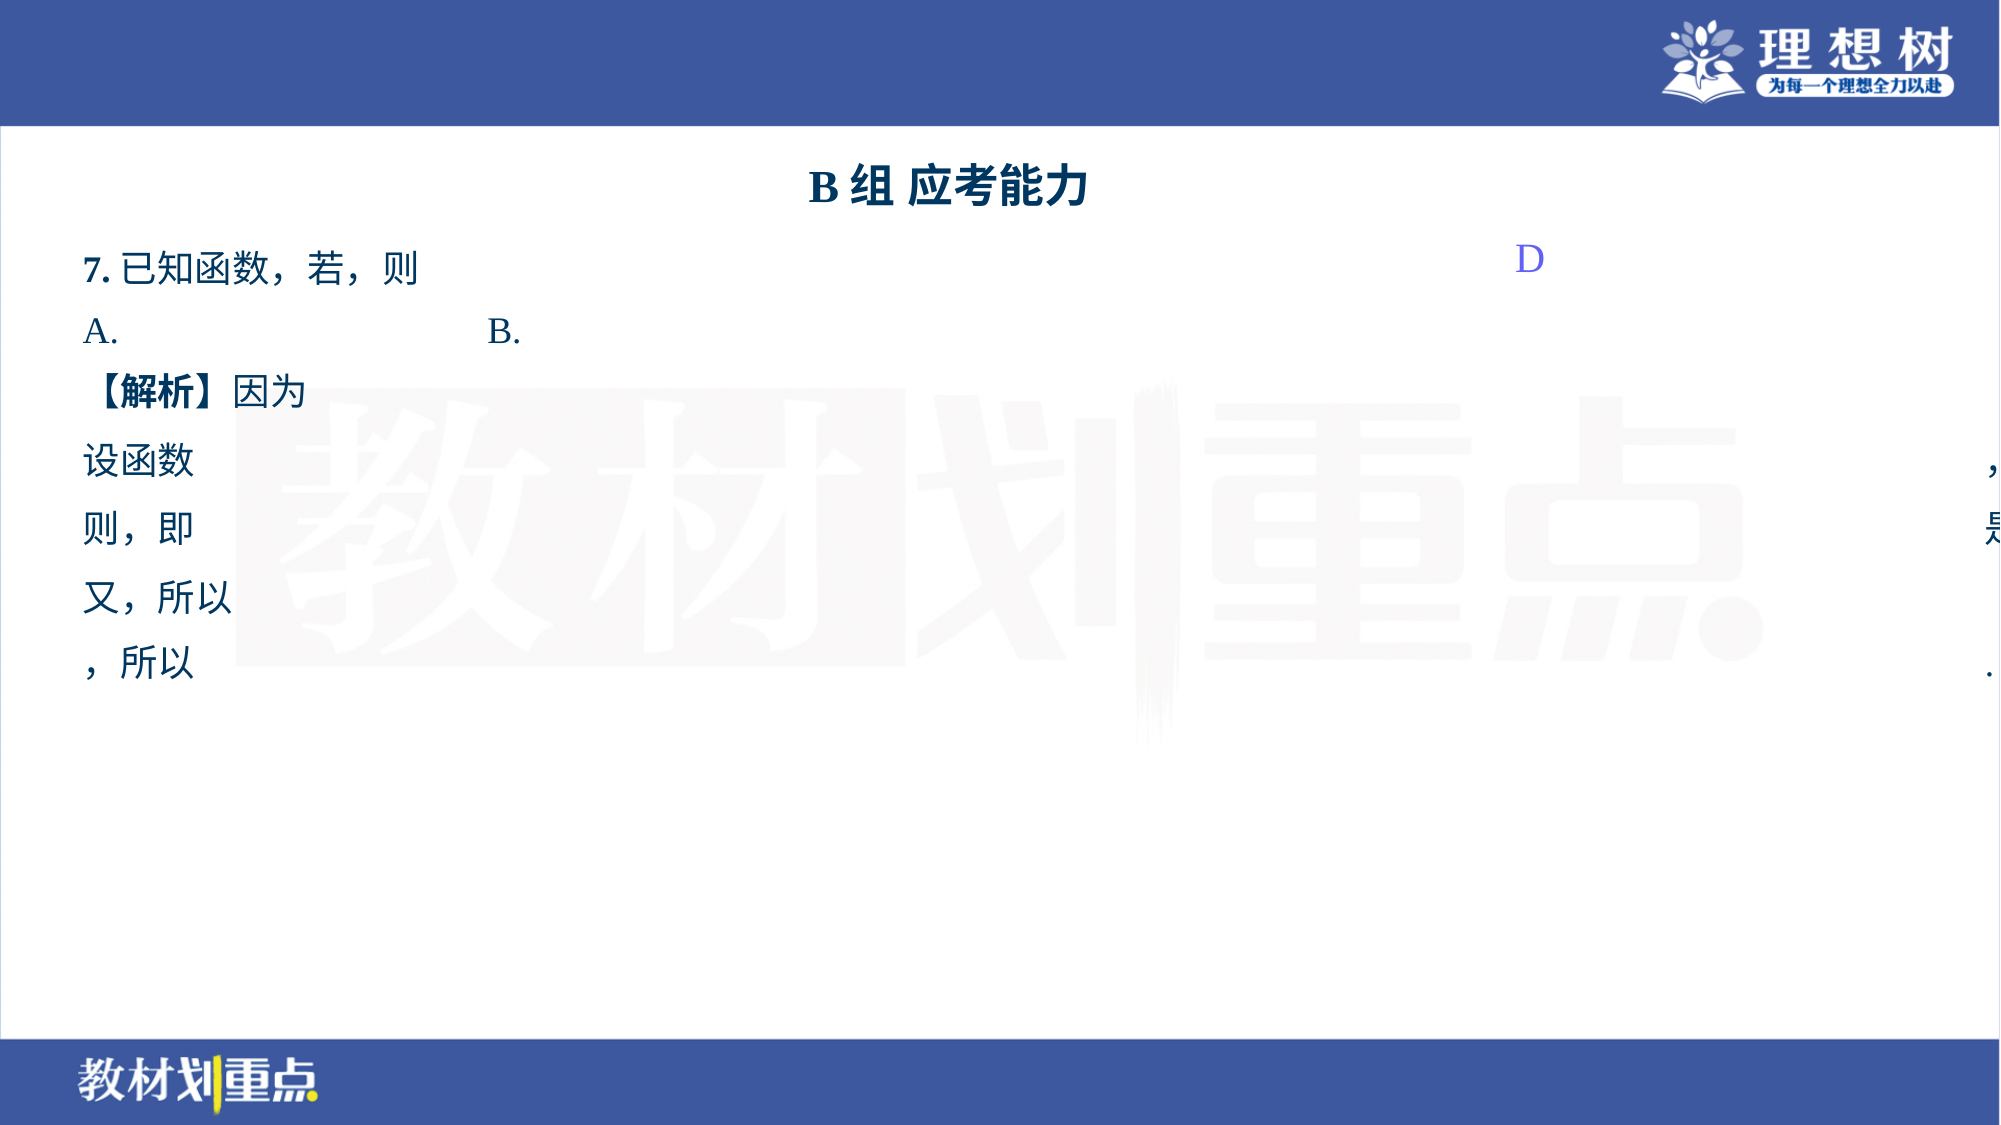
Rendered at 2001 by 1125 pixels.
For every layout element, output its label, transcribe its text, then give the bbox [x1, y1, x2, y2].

text_box D [1499, 228, 1561, 279]
picture [0, 0, 2000, 1125]
text_box B组 应考能力 [82, 129, 1817, 270]
